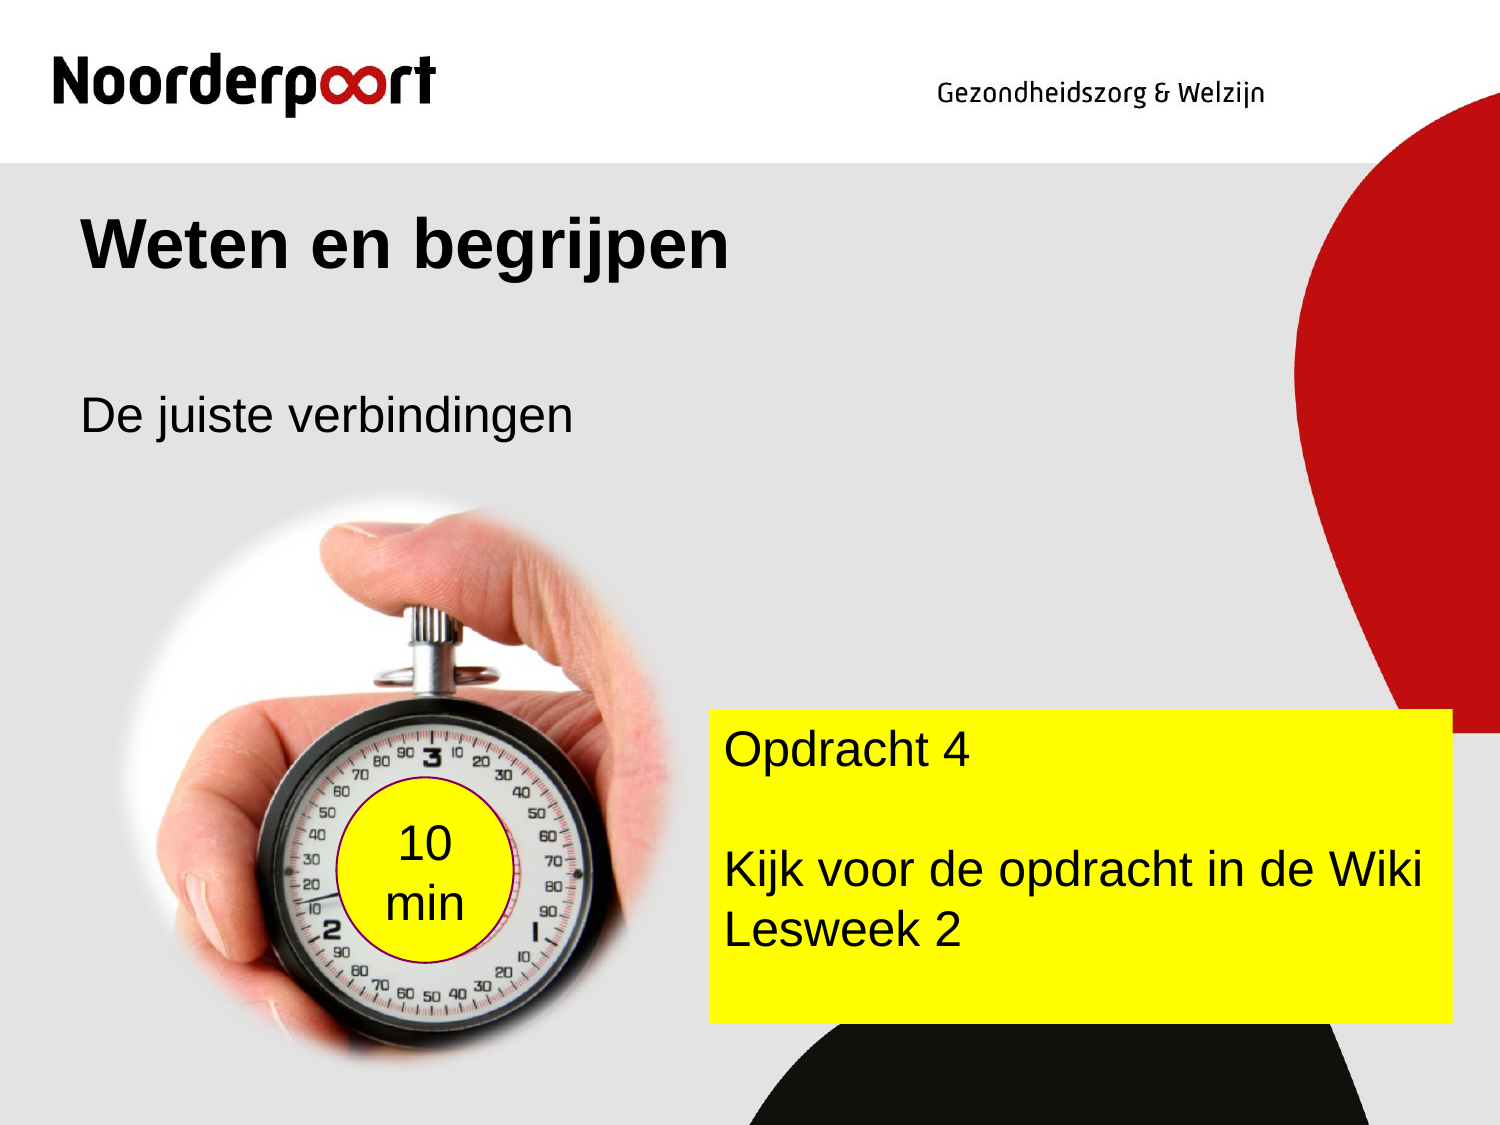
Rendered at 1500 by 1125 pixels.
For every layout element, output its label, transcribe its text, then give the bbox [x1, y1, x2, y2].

title Weten en begrijpen [64, 187, 1290, 294]
list De juiste verbindingen [64, 343, 1341, 927]
text_box Opdracht 4 Kijk voor de opdracht in de Wiki Lesweek 2 [708, 709, 1453, 1024]
picture [0, 0, 1500, 1125]
